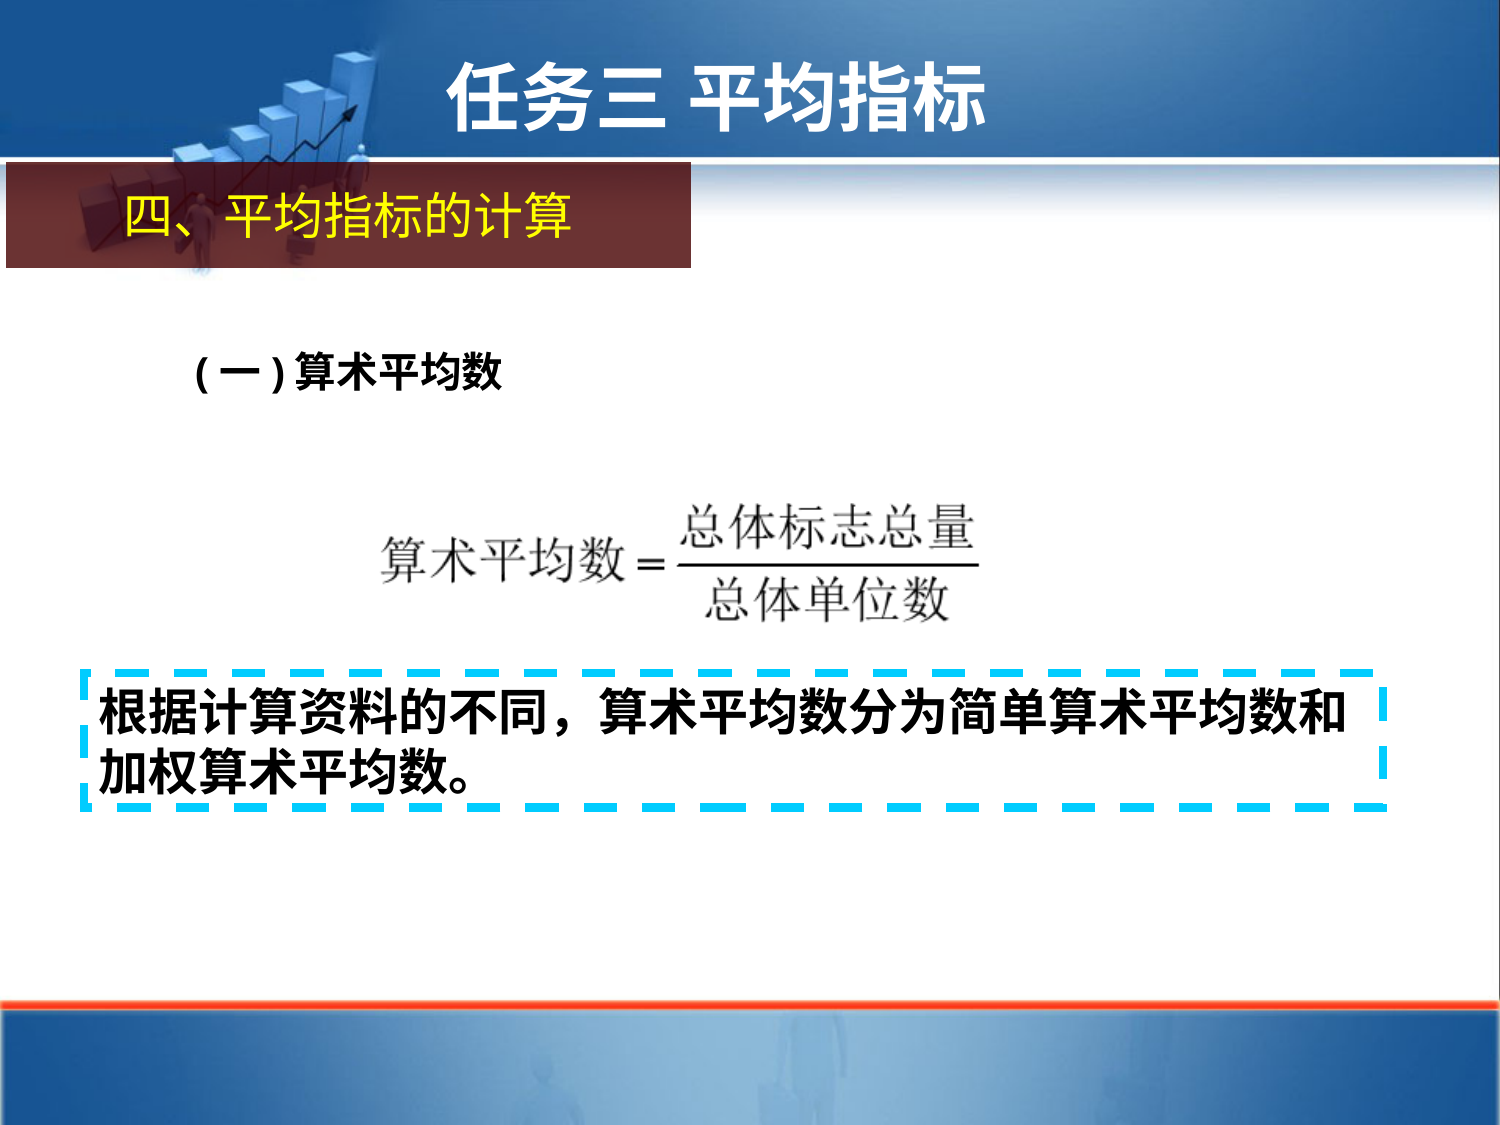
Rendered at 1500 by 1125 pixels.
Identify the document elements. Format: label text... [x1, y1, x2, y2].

text_box 任务三 平均指标 [395, 42, 1500, 148]
text_box 根据计算资料的不同，算术平均数分为简单算术平均数和加权算术平均数。 [83, 672, 1384, 808]
text_box (一)算术平均数 [180, 338, 573, 403]
picture [0, 0, 1500, 1125]
text_box 四、平均指标的计算 [6, 162, 691, 268]
